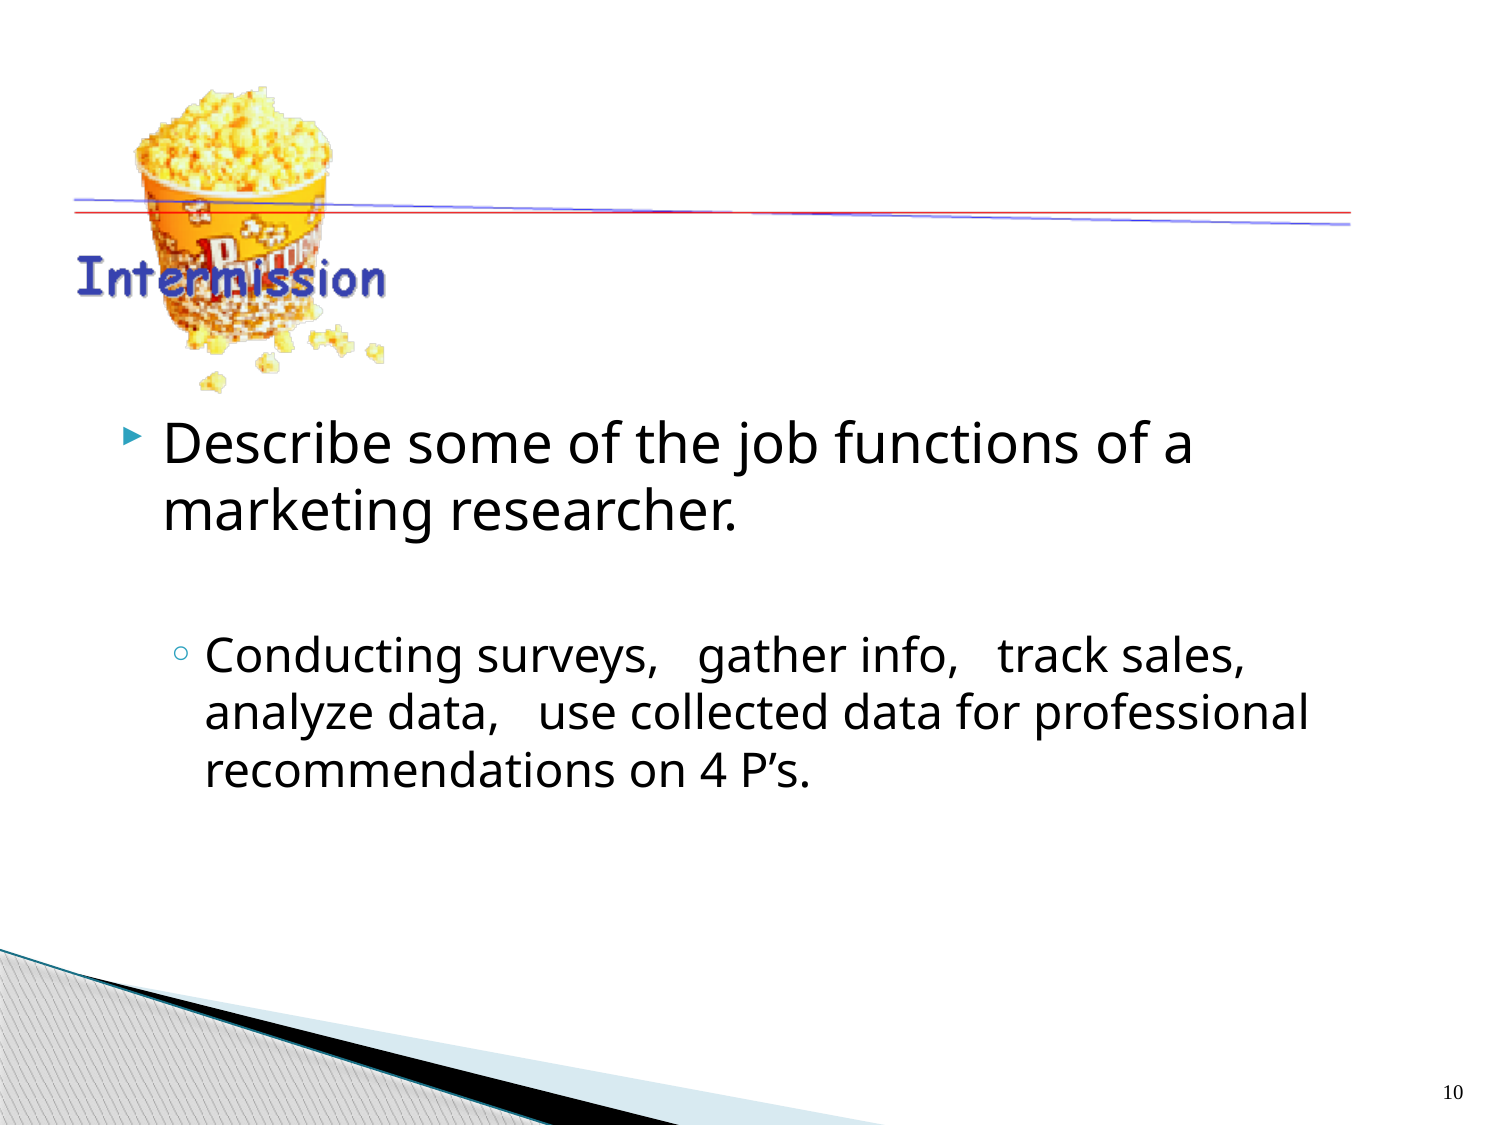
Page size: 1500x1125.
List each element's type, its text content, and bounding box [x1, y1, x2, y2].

list Describe some of the job functions of a marketing researcher. Conducting surveys, gather info, track sales, analyze data, use collected data for professional recommendations on 4 P’s. [87, 399, 1400, 975]
picture [62, 74, 1352, 451]
slide_number 10 [1418, 1051, 1479, 1112]
